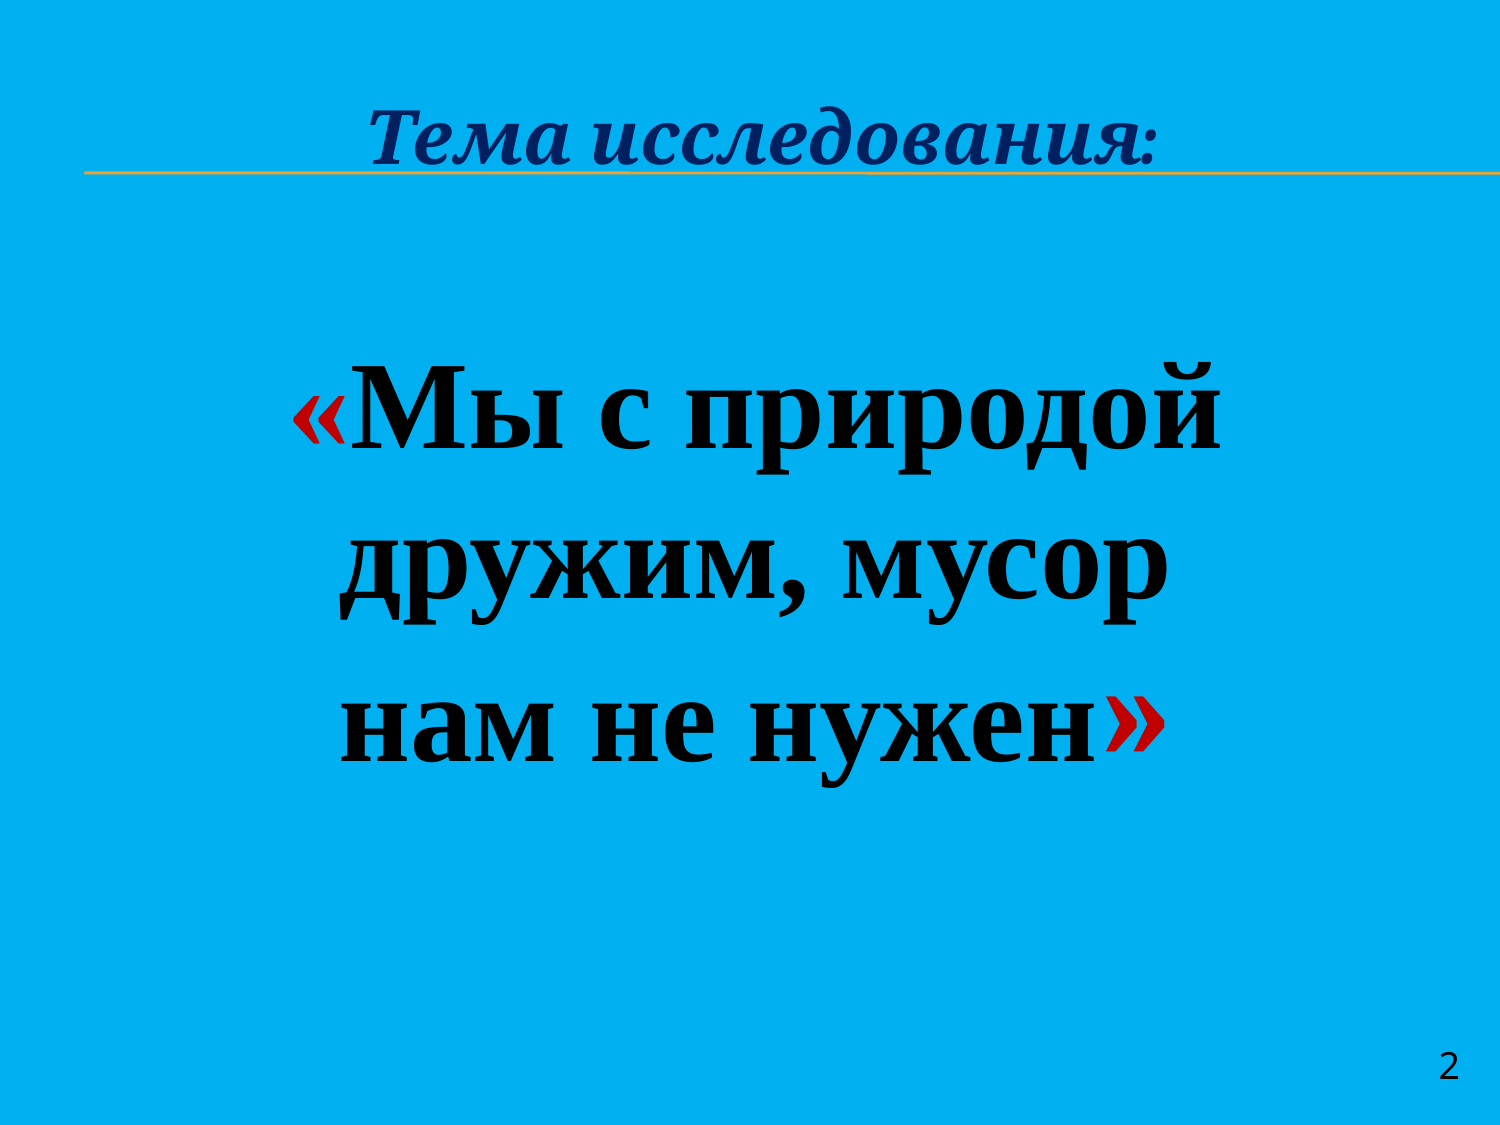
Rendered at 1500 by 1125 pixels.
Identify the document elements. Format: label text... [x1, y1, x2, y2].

text_box 2 [1423, 1034, 1475, 1095]
text_box Тема исследования: [140, 81, 1383, 187]
text_box «Мы с природой дружим, мусор нам не нужен» [210, 316, 1301, 797]
